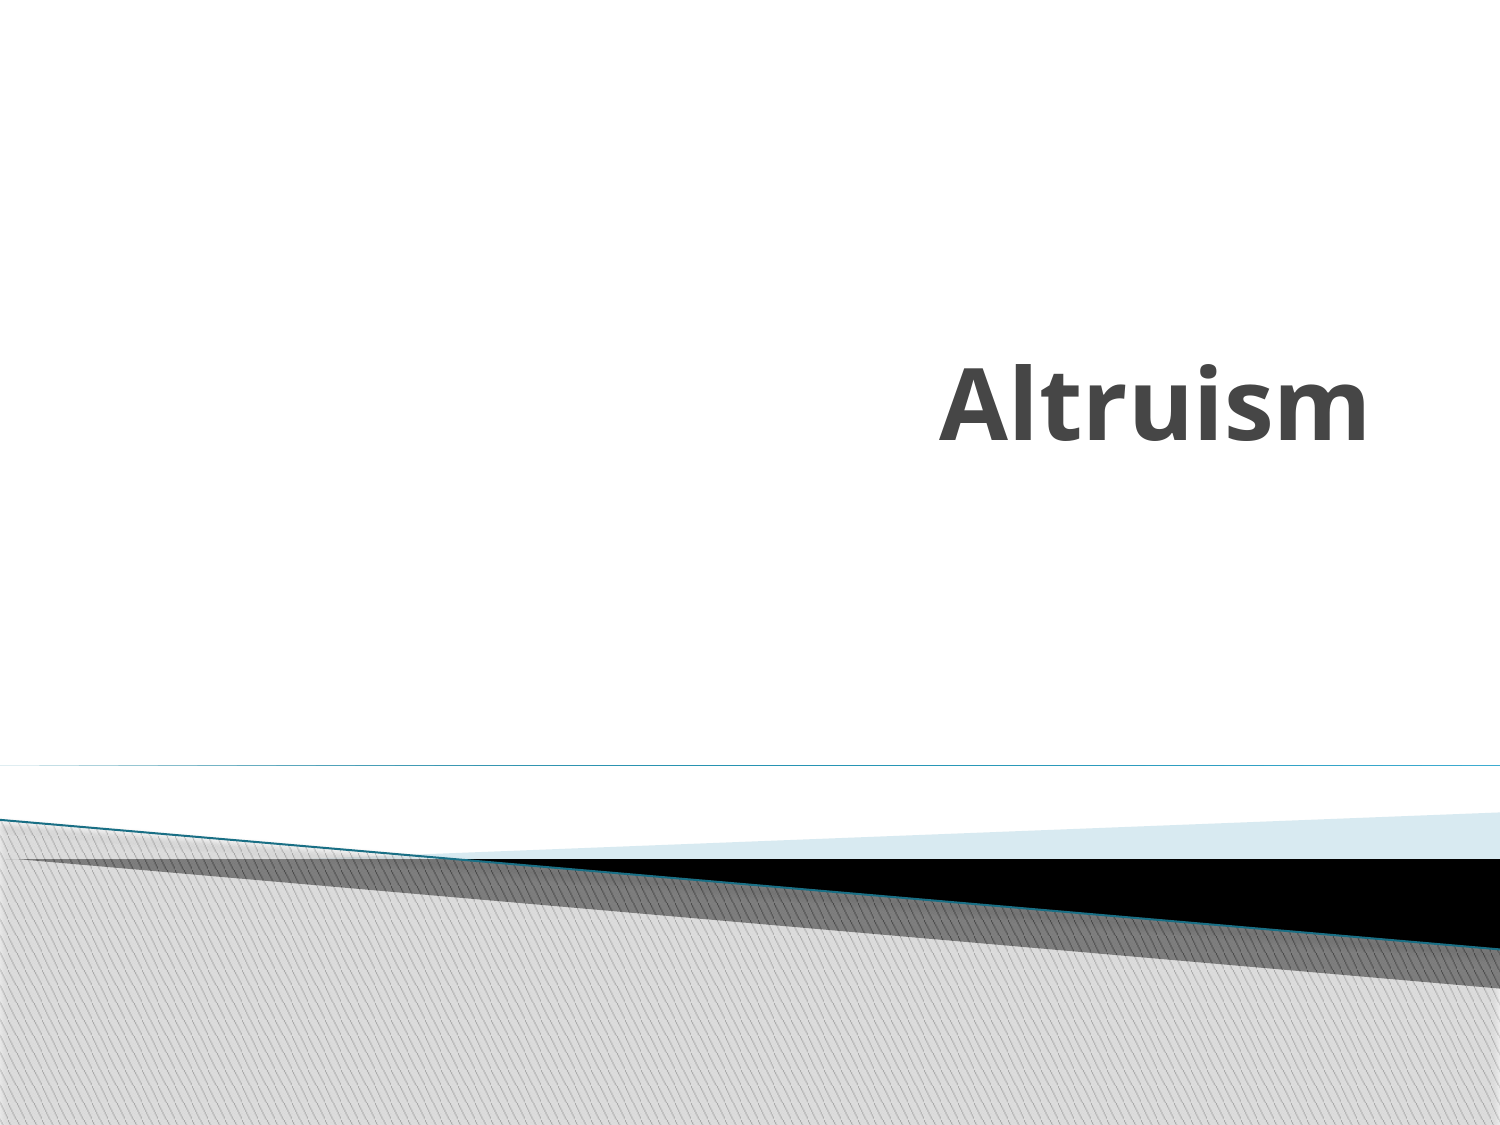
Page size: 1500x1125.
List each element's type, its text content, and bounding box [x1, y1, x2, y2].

title Altruism [112, 287, 1388, 588]
picture [5, 859, 1500, 989]
